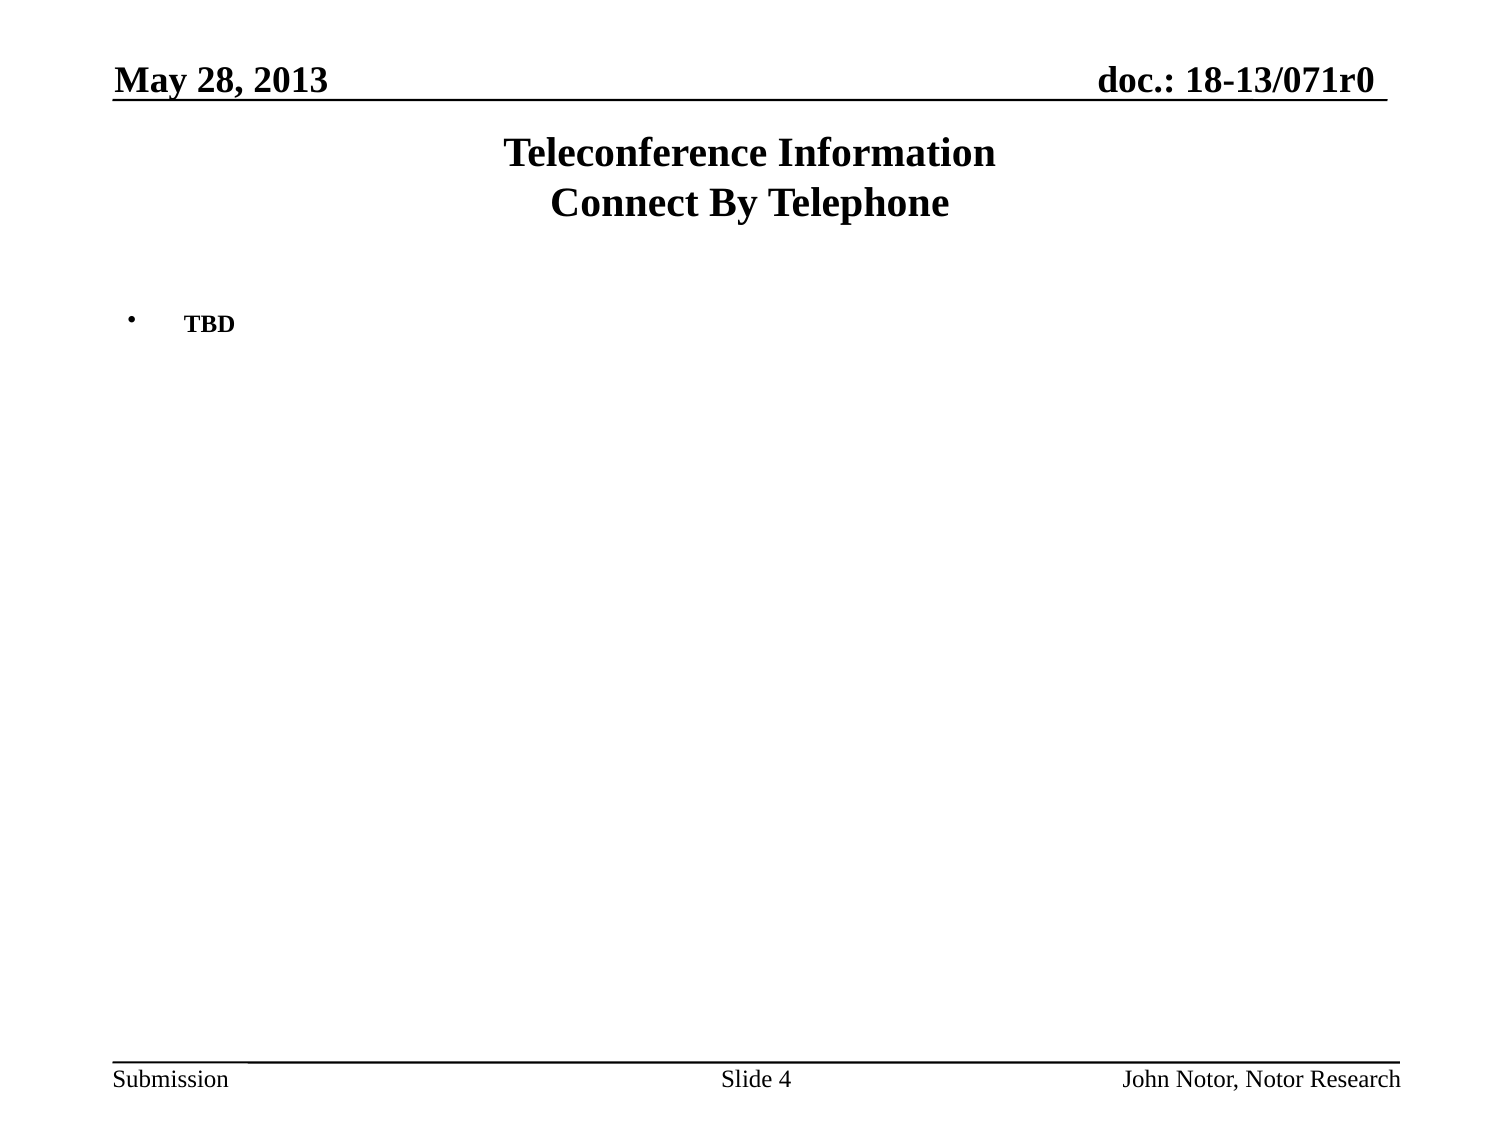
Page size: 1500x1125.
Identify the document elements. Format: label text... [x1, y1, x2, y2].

list TBD [112, 299, 1426, 976]
slide_number Slide 4 [712, 1061, 800, 1093]
title Teleconference Information Connect By Telephone [112, 112, 1388, 238]
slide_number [114, 54, 331, 101]
footer John Notor, Notor Research [1087, 1062, 1402, 1094]
